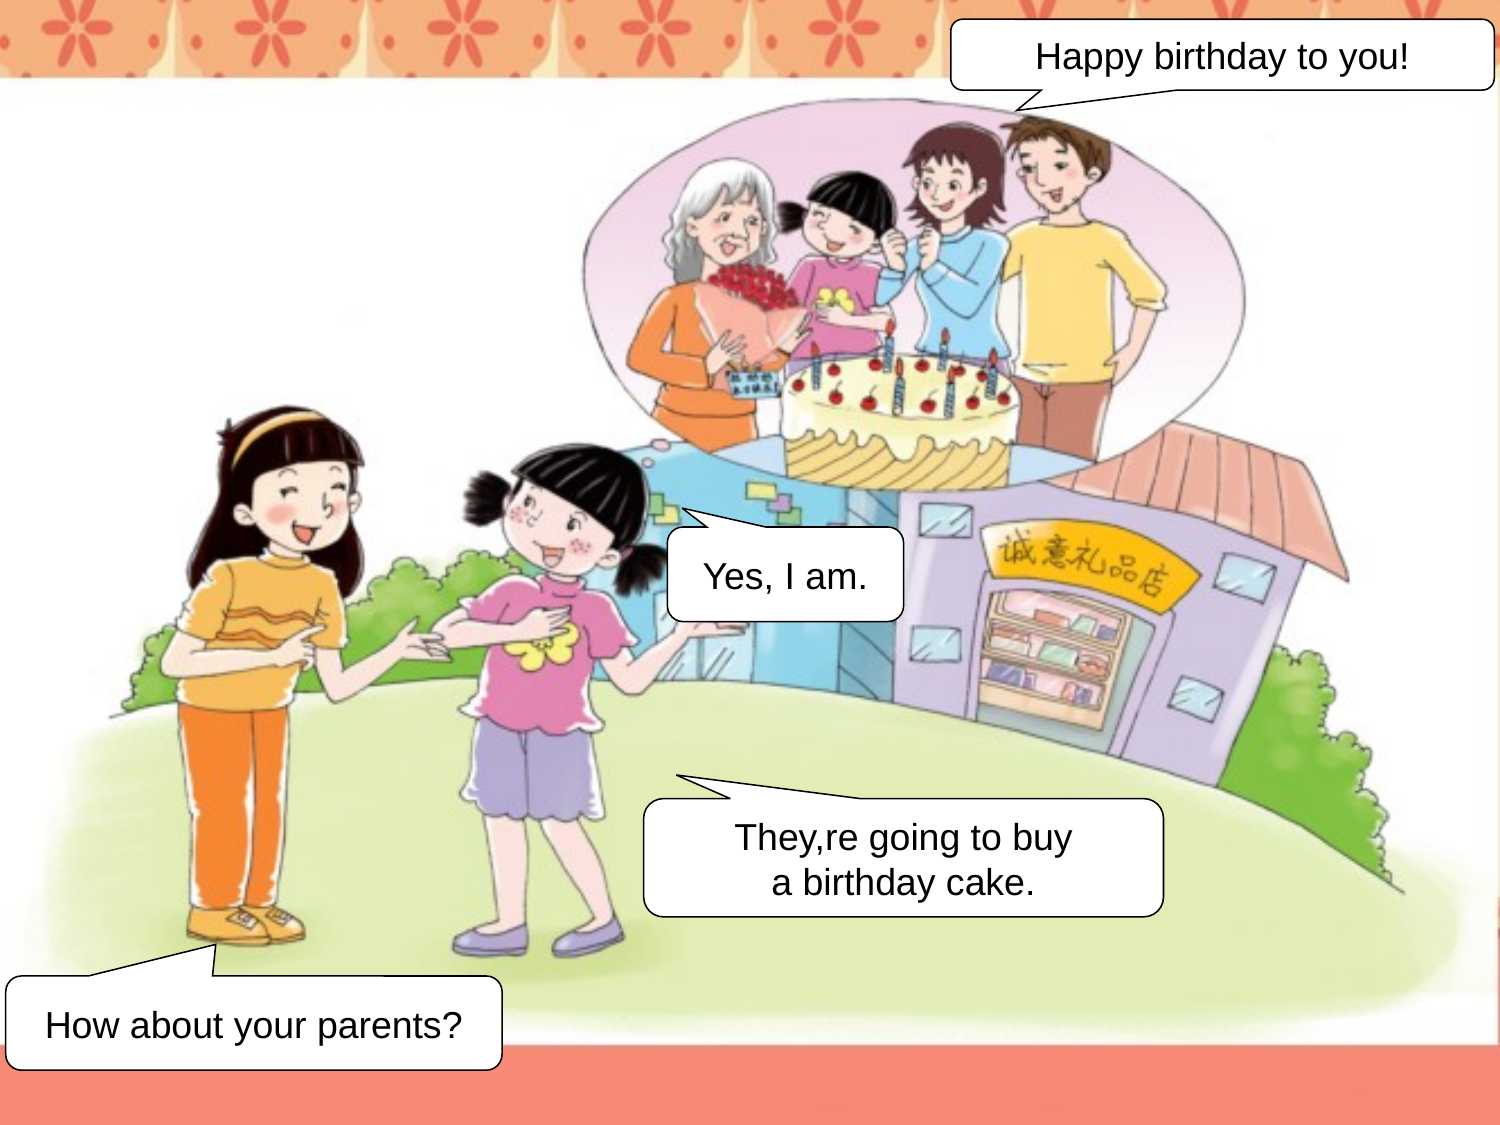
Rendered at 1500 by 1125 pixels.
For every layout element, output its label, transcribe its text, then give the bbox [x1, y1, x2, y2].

text_box Yes, I am. [667, 508, 904, 622]
text_box How about your parents? [5, 944, 503, 1071]
picture [0, 0, 1500, 1125]
text_box They,re going to buy a birthday cake. [643, 774, 1164, 917]
text_box Happy birthday to you! [950, 19, 1495, 111]
